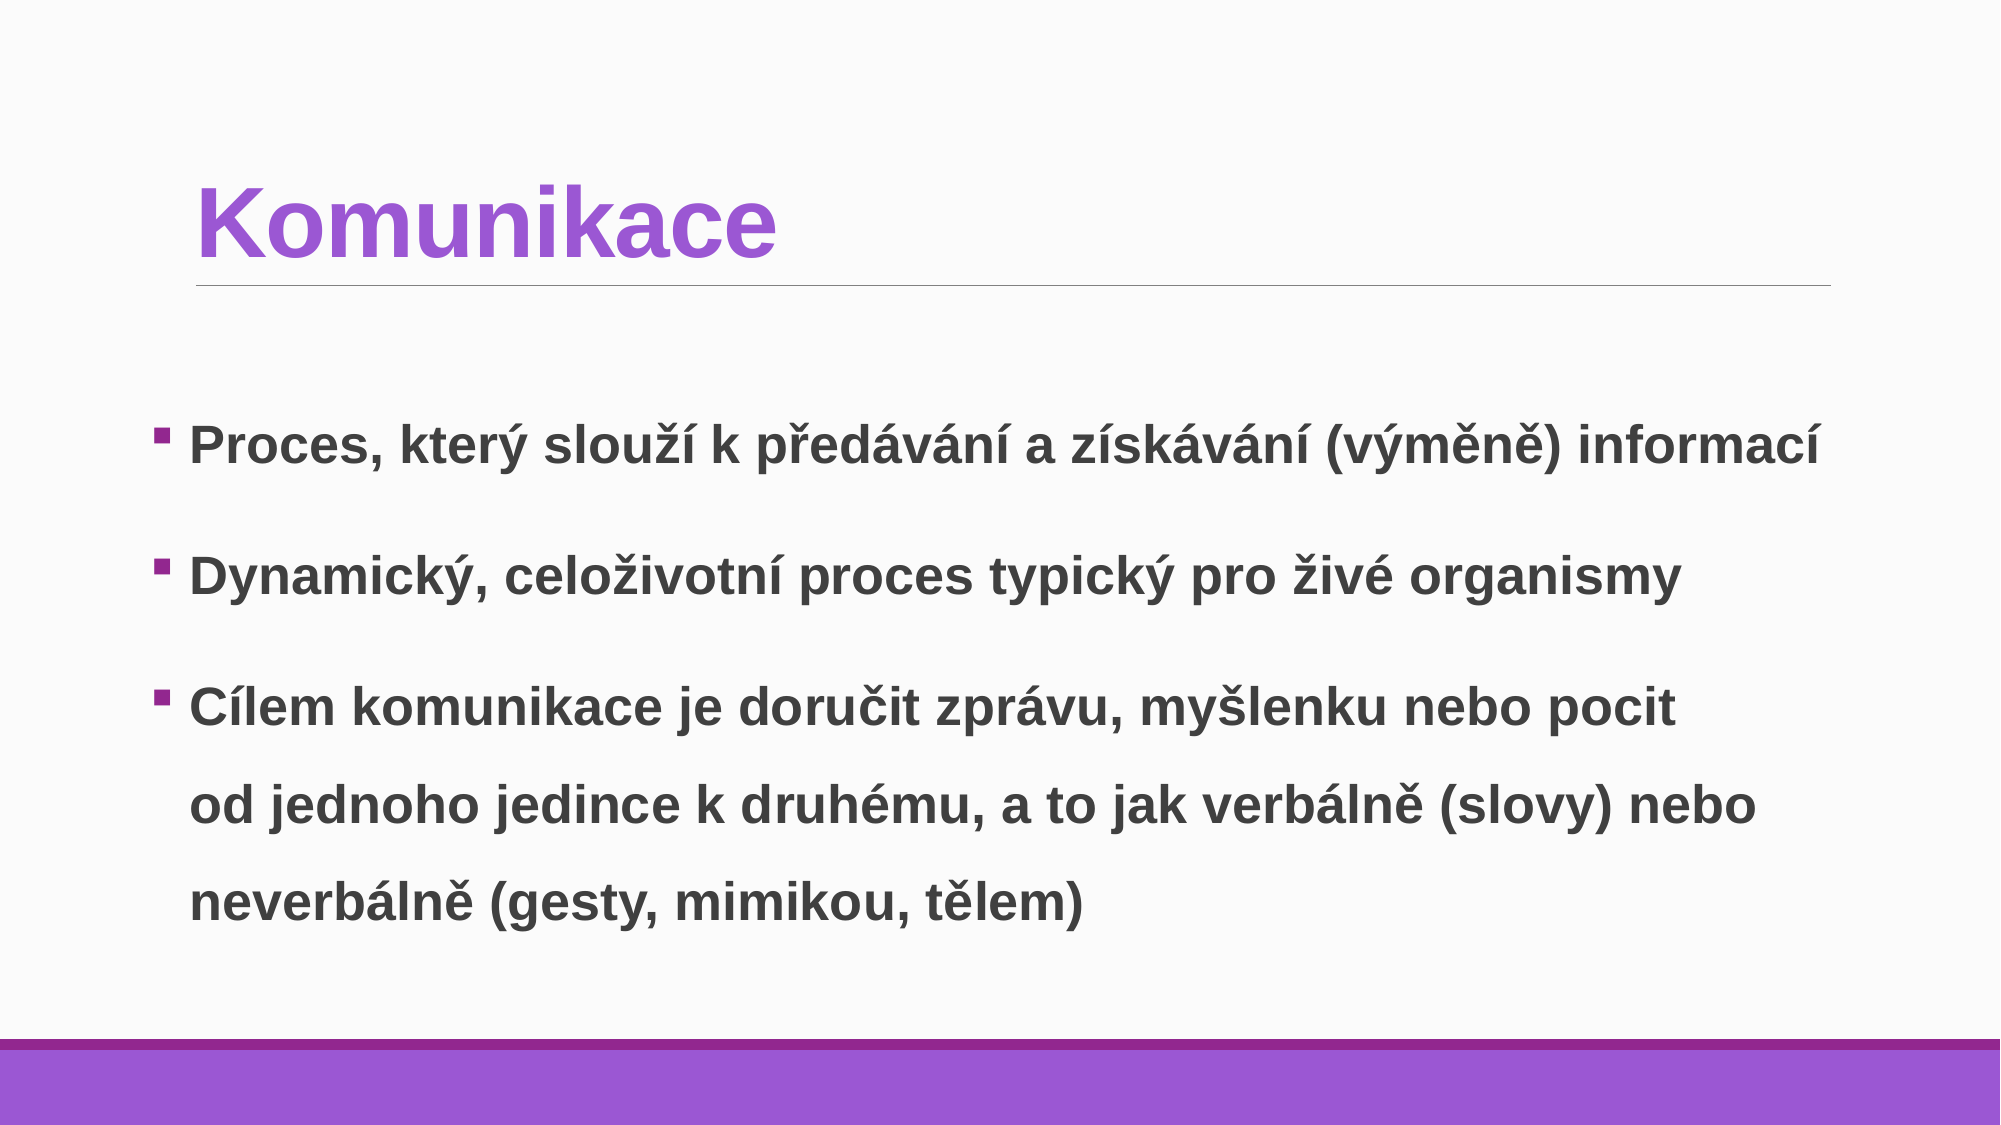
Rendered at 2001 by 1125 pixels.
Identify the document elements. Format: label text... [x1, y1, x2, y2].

title Komunikace [180, 47, 1830, 285]
list Proces, který slouží k předávání a získávání (výměně) informací Dynamický, celoživotní proces typický pro živé organismy Cílem komunikace je doručit zprávu, myšlenku nebo pocit od jednoho jedince k druhému, a to jak verbálně (slovy) nebo neverbálně (gesty, mimikou, tělem) [149, 369, 1850, 950]
